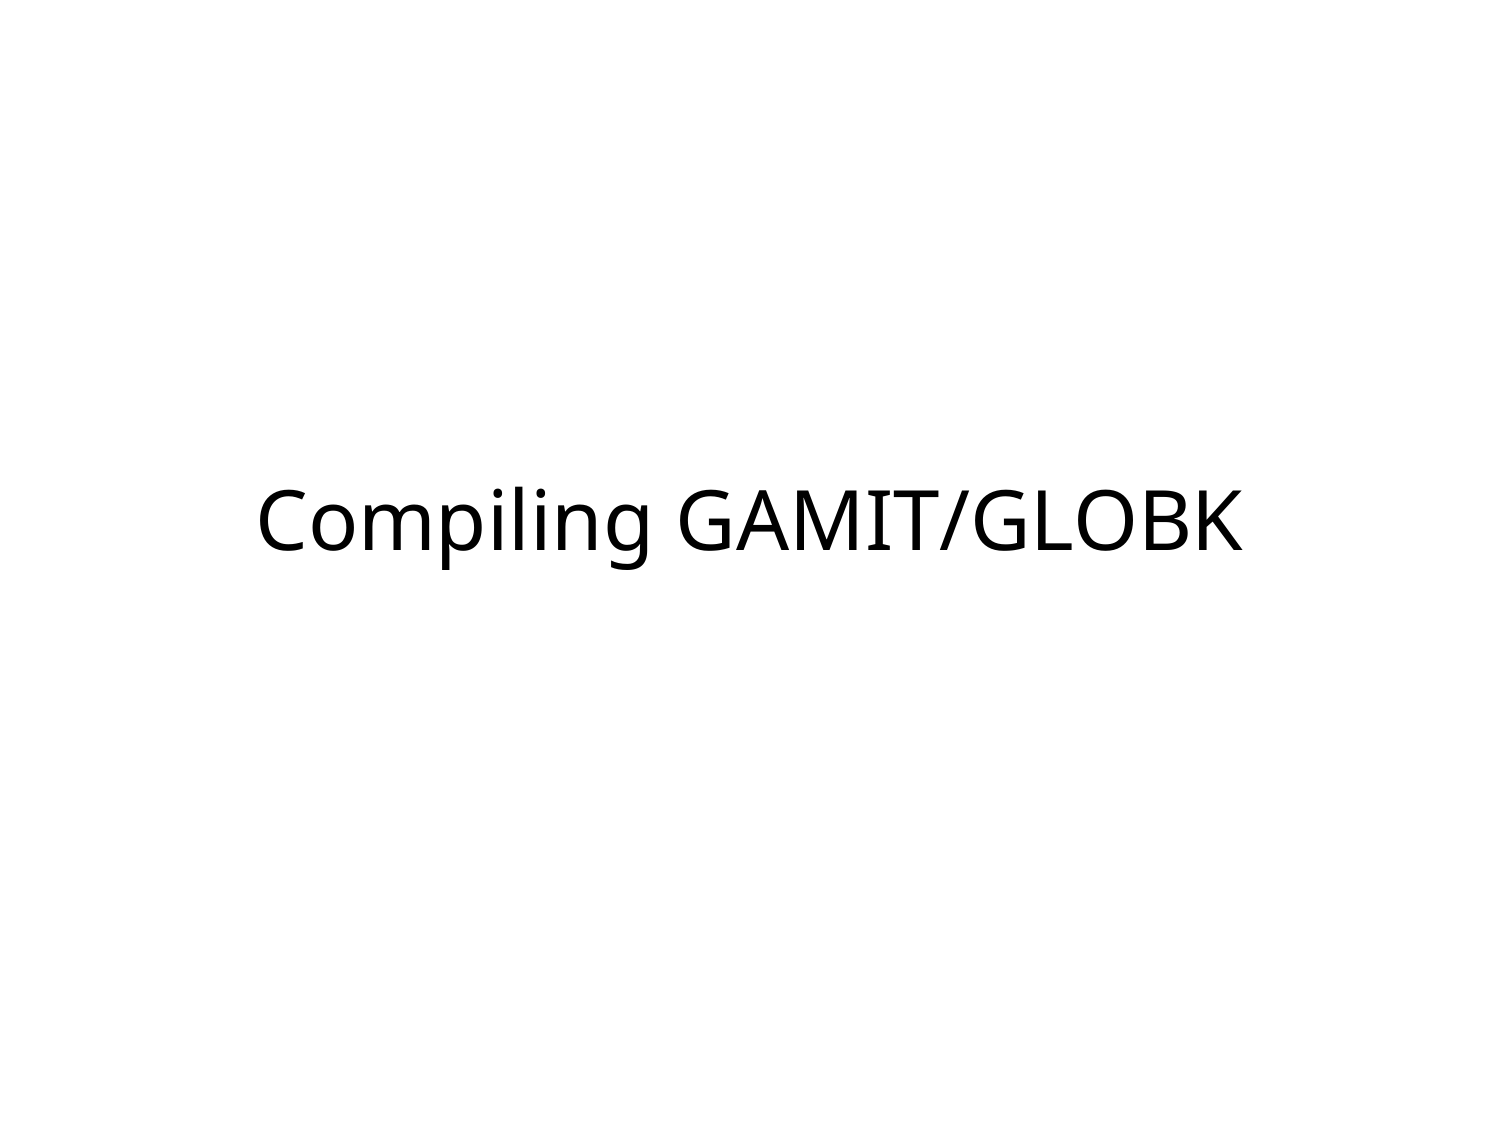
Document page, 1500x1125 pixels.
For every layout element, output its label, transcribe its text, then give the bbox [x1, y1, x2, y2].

title Compiling GAMIT/GLOBK [187, 184, 1313, 576]
